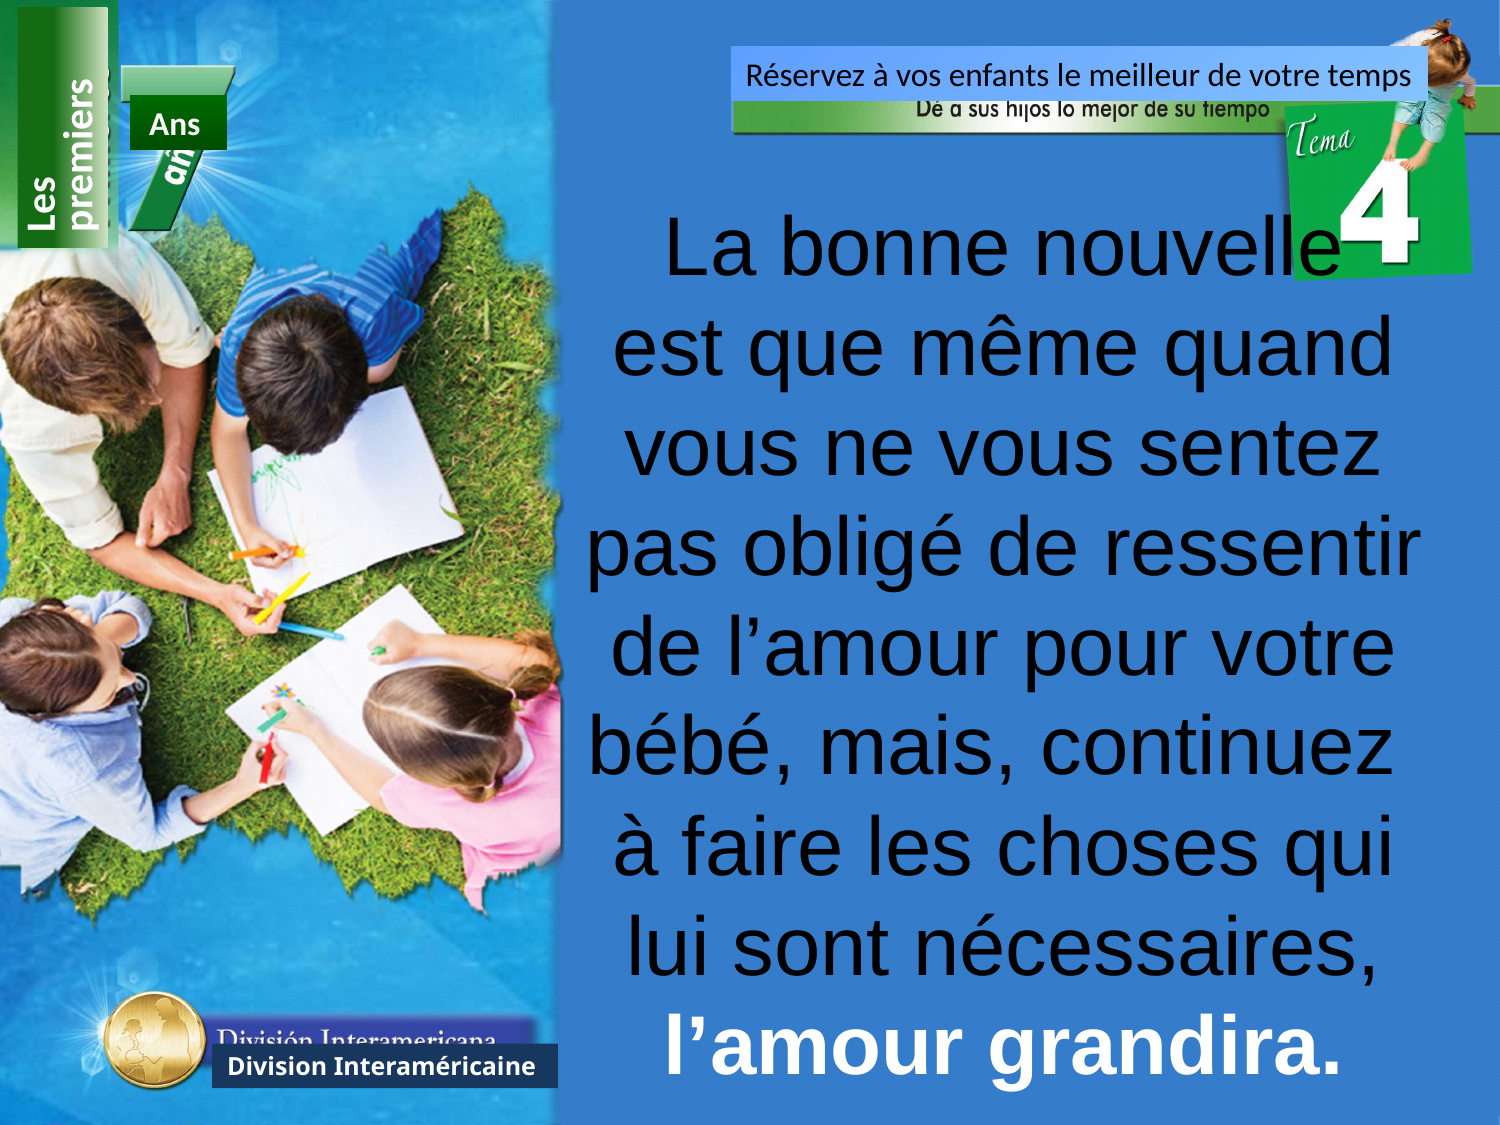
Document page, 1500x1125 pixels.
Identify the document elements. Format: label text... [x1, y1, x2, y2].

text_box La bonne nouvelle est que même quand vous ne vous sentez pas obligé de ressentir de l’amour pour votre bébé, mais, continuez à faire les choses qui lui sont nécessaires, l’amour grandira. [560, 184, 1447, 1100]
text_box Réservez à vos enfants le meilleur de votre temps [730, 46, 1428, 101]
picture [0, 0, 1500, 1125]
text_box Division Interaméricaine [212, 1043, 558, 1089]
text_box Les premiers [17, 7, 108, 248]
text_box Ans [130, 95, 227, 150]
